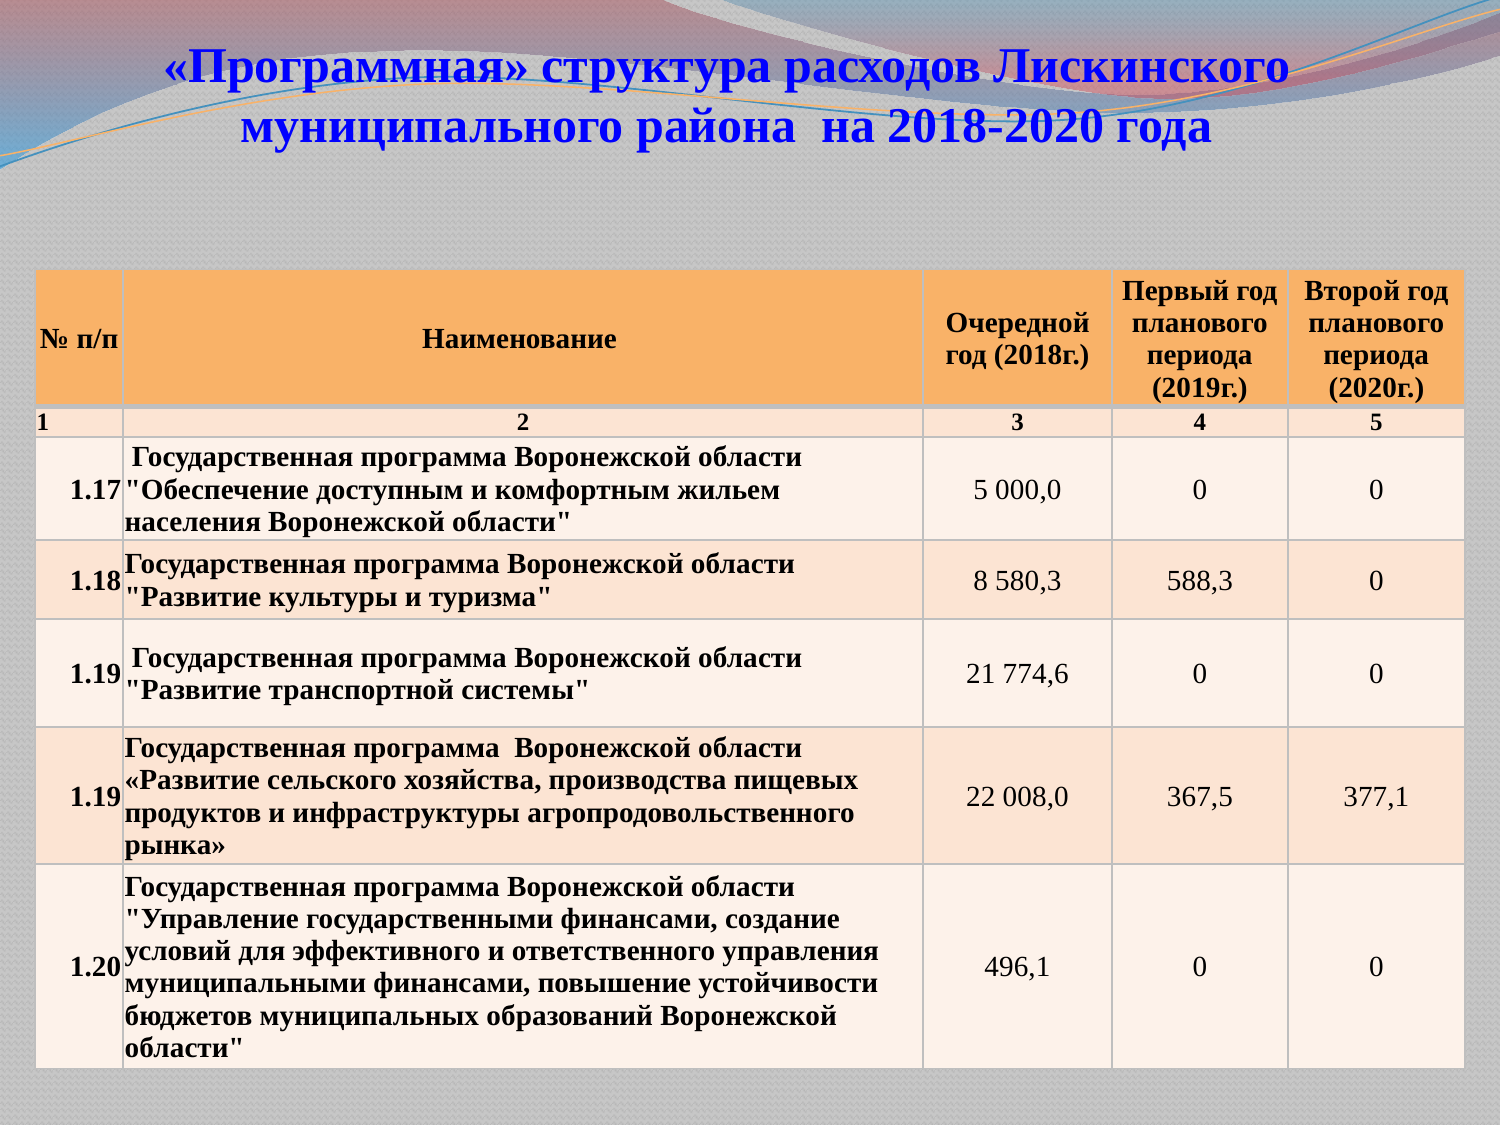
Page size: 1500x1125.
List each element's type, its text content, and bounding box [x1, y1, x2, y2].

title «Программная» структура расходов Лискинского муниципального района на 2018-2020 года [35, 35, 1418, 153]
table_cell 2 [124, 409, 922, 436]
table_cell 496,1 [924, 865, 1111, 1068]
table_cell Государственная программа Воронежской области «Развитие сельского хозяйства, производства пищевых продуктов и инфраструктуры агропродовольственного рынка» [124, 728, 922, 863]
table_cell 3 [924, 409, 1111, 436]
table_cell 5 000,0 [924, 438, 1111, 539]
table_cell 1 [36, 409, 122, 436]
table_cell 0 [1113, 865, 1287, 1068]
table_cell 22 008,0 [924, 728, 1111, 863]
table_cell 21 774,6 [924, 620, 1111, 726]
table_cell 0 [1113, 620, 1287, 726]
table_cell Государственная программа Воронежской области "Обеспечение доступным и комфортным жильем населения Воронежской области" [124, 438, 922, 539]
table_cell 0 [1289, 541, 1464, 618]
table_cell 0 [1289, 438, 1464, 539]
table_header Первый год планового периода (2019г.) [1113, 270, 1287, 404]
table_cell 1.19 [36, 728, 122, 863]
table_header Очередной год (2018г.) [924, 270, 1111, 404]
table_cell 5 [1289, 409, 1464, 436]
table_cell 377,1 [1289, 728, 1464, 863]
table_cell 588,3 [1113, 541, 1287, 618]
table_cell Государственная программа Воронежской области "Управление государственными финансами, создание условий для эффективного и ответственного управления муниципальными финансами, повышение устойчивости бюджетов муниципальных образований Воронежской области" [124, 865, 922, 1068]
table_header Наименование [124, 270, 922, 404]
table_cell 0 [1289, 620, 1464, 726]
table_cell Государственная программа Воронежской области "Развитие культуры и туризма" [124, 541, 922, 618]
table_header № п/п [36, 270, 122, 404]
table_cell 0 [1113, 438, 1287, 539]
table_cell 1.19 [36, 620, 122, 726]
table_cell 1.18 [36, 541, 122, 618]
table_header Второй год планового периода (2020г.) [1289, 270, 1464, 404]
table_cell 4 [1113, 409, 1287, 436]
table_cell Государственная программа Воронежской области "Развитие транспортной системы" [124, 620, 922, 726]
table_cell 0 [1289, 865, 1464, 1068]
table_cell 367,5 [1113, 728, 1287, 863]
table_cell 1.17 [36, 438, 122, 539]
table_cell 8 580,3 [924, 541, 1111, 618]
table_cell 1.20 [36, 865, 122, 1068]
